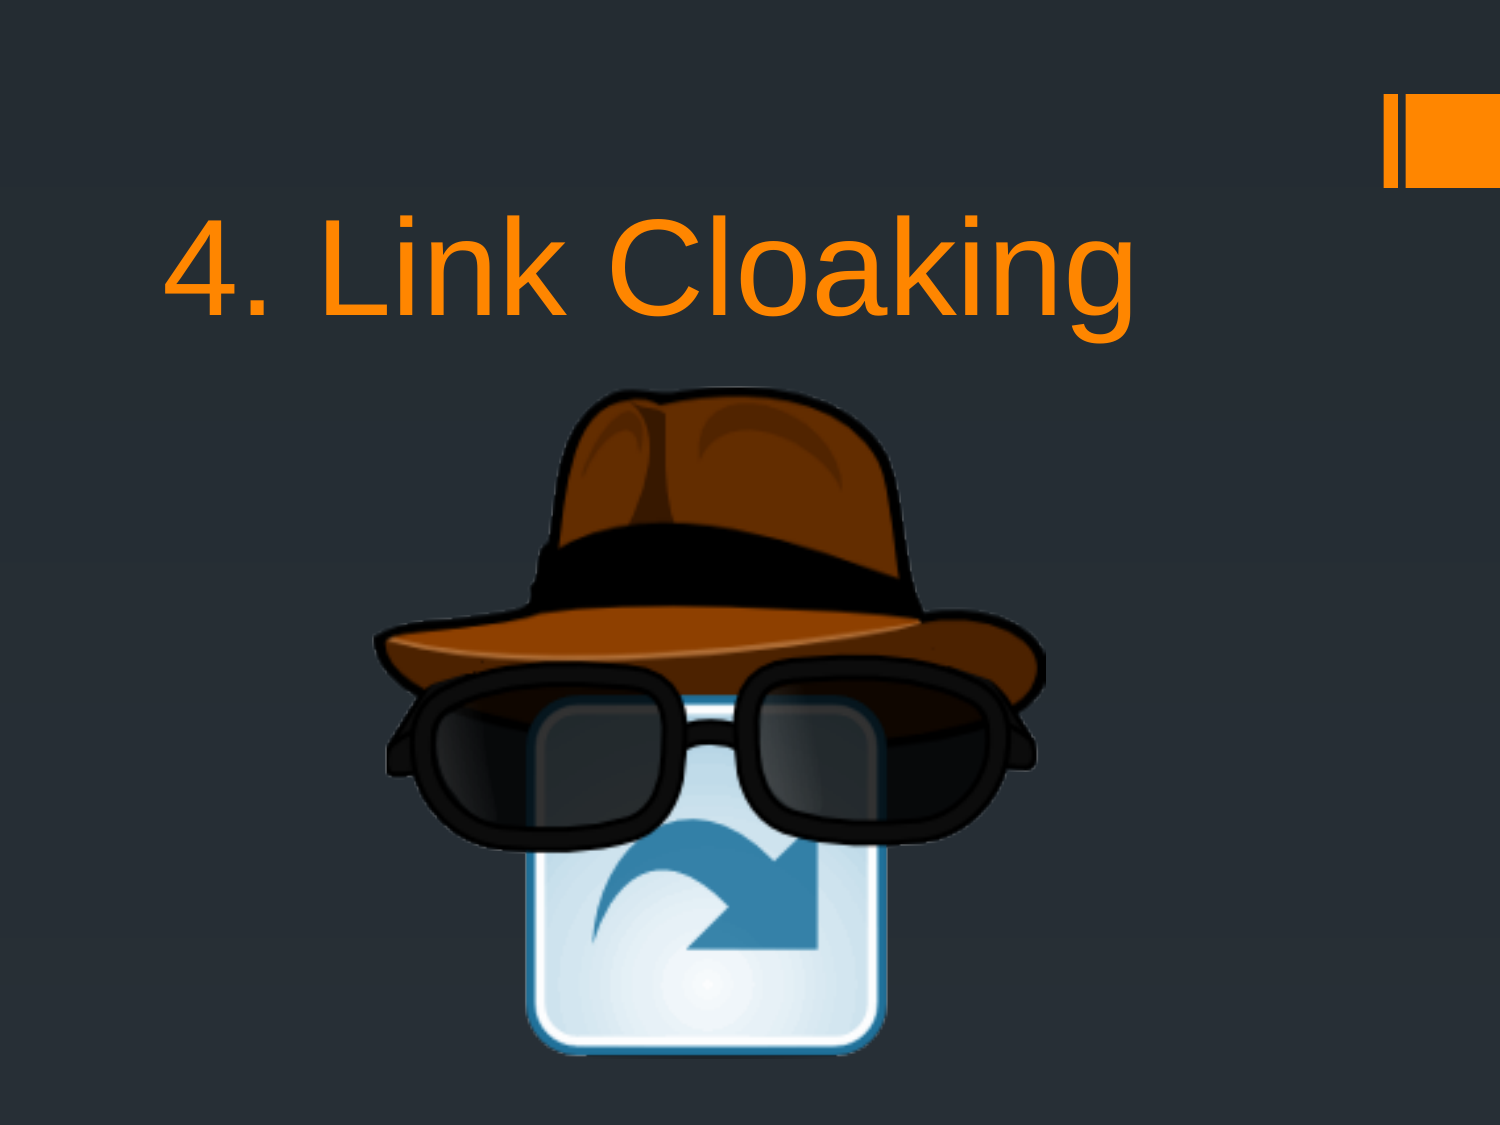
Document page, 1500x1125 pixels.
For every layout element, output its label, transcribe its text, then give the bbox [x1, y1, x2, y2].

picture [371, 384, 1046, 1060]
title 4. Link Cloaking [147, 160, 1280, 351]
